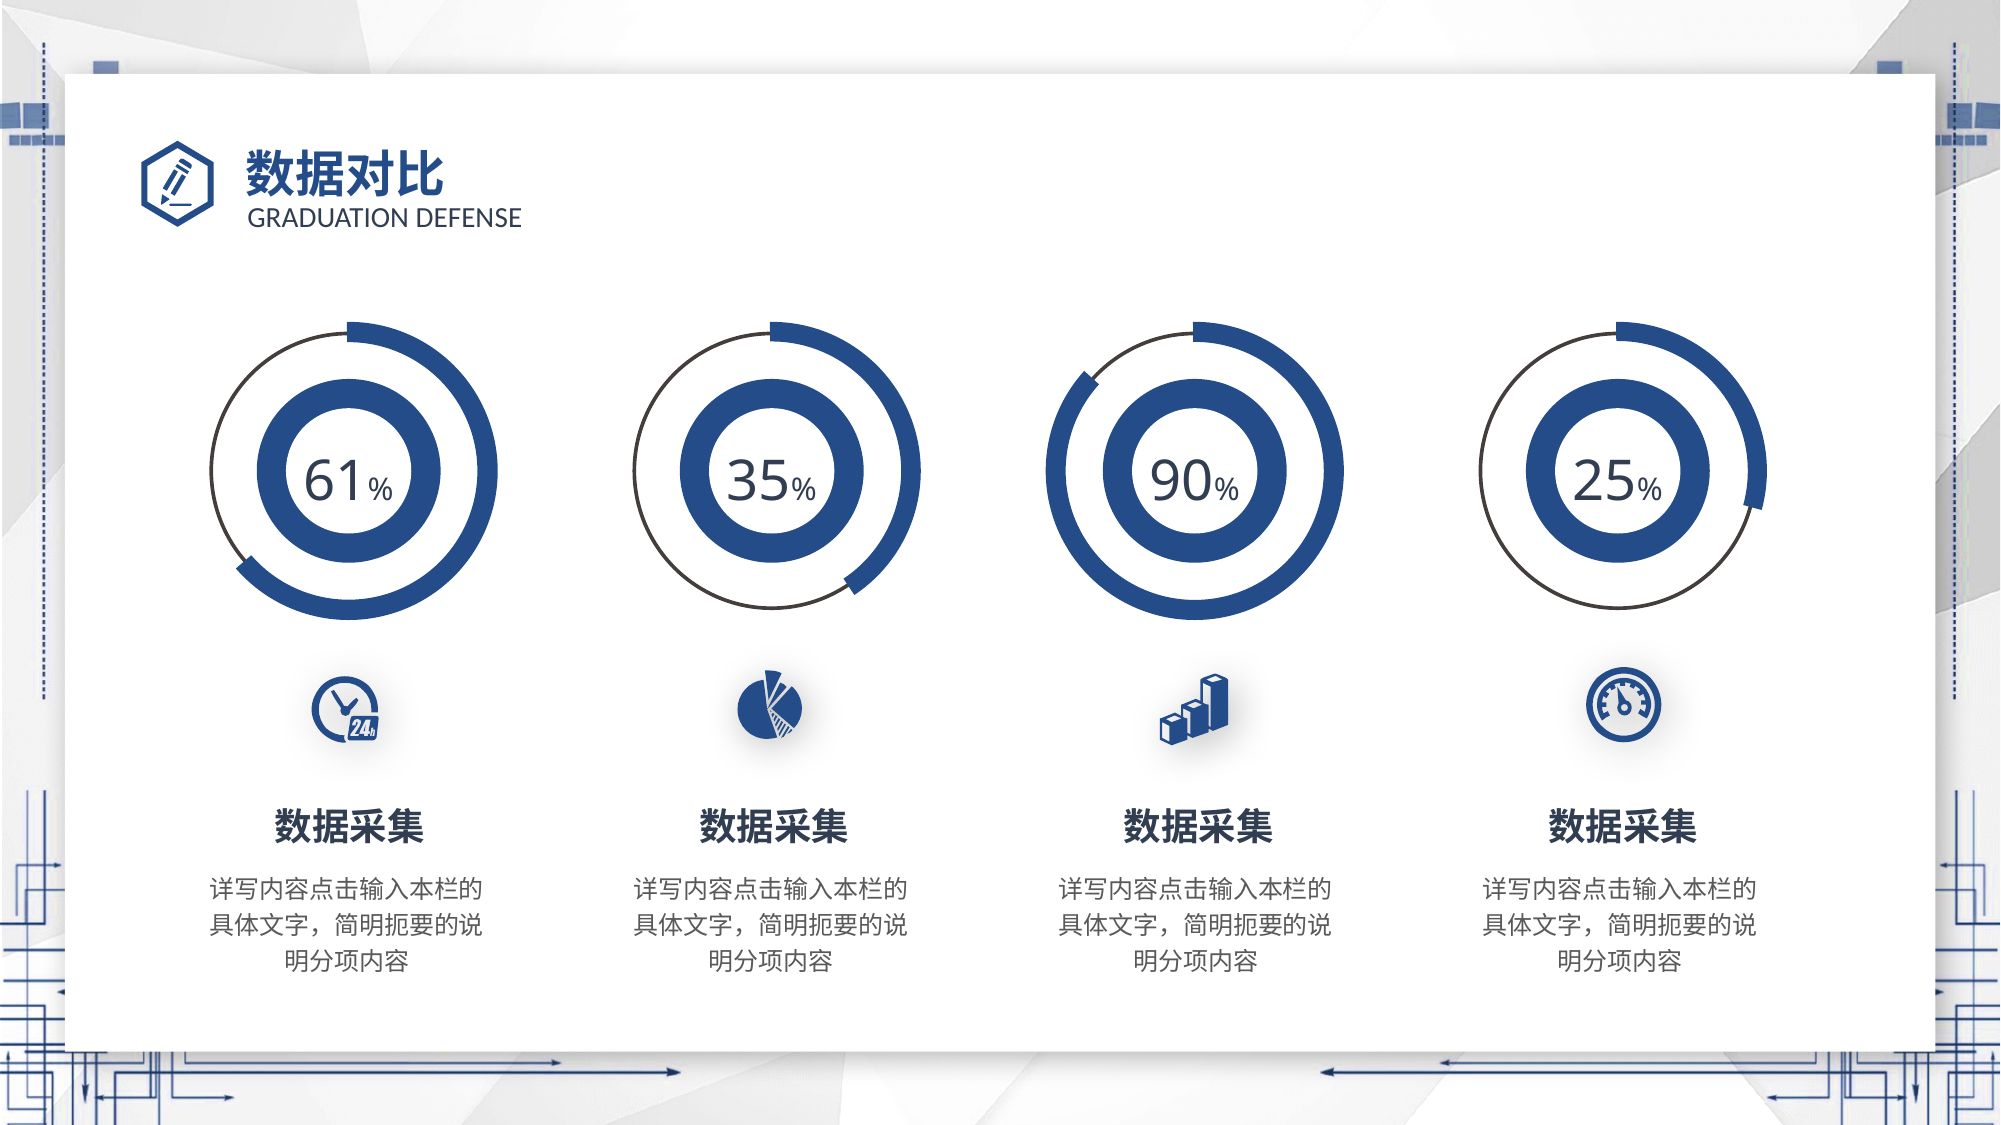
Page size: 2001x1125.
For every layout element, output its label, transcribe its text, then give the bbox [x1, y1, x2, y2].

text_box 详写内容点击输入本栏的具体文字，简明扼要的说明分项内容 [1462, 859, 1778, 1109]
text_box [1468, 321, 1767, 620]
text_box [622, 321, 921, 620]
text_box 详写内容点击输入本栏的具体文字，简明扼要的说明分项内容 [1038, 859, 1354, 1109]
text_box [1525, 378, 1710, 563]
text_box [1102, 378, 1287, 563]
text_box 数据采集 [177, 793, 522, 856]
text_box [679, 378, 864, 563]
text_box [1045, 321, 1344, 620]
text_box 详写内容点击输入本栏的具体文字，简明扼要的说明分项内容 [613, 859, 929, 1109]
picture [0, 0, 2001, 1125]
text_box 详写内容点击输入本栏的具体文字，简明扼要的说明分项内容 [189, 859, 505, 1109]
title 数据对比 [230, 123, 827, 199]
text_box [764, 670, 782, 700]
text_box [256, 378, 441, 563]
text_box [737, 679, 802, 739]
text_box 数据采集 [1451, 793, 1796, 856]
text_box 数据采集 [1026, 793, 1371, 856]
text_box [1159, 673, 1229, 746]
text_box 数据采集 [602, 793, 947, 856]
text_box [347, 715, 379, 741]
text_box [1586, 667, 1662, 743]
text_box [199, 321, 498, 620]
text_box [311, 676, 378, 743]
